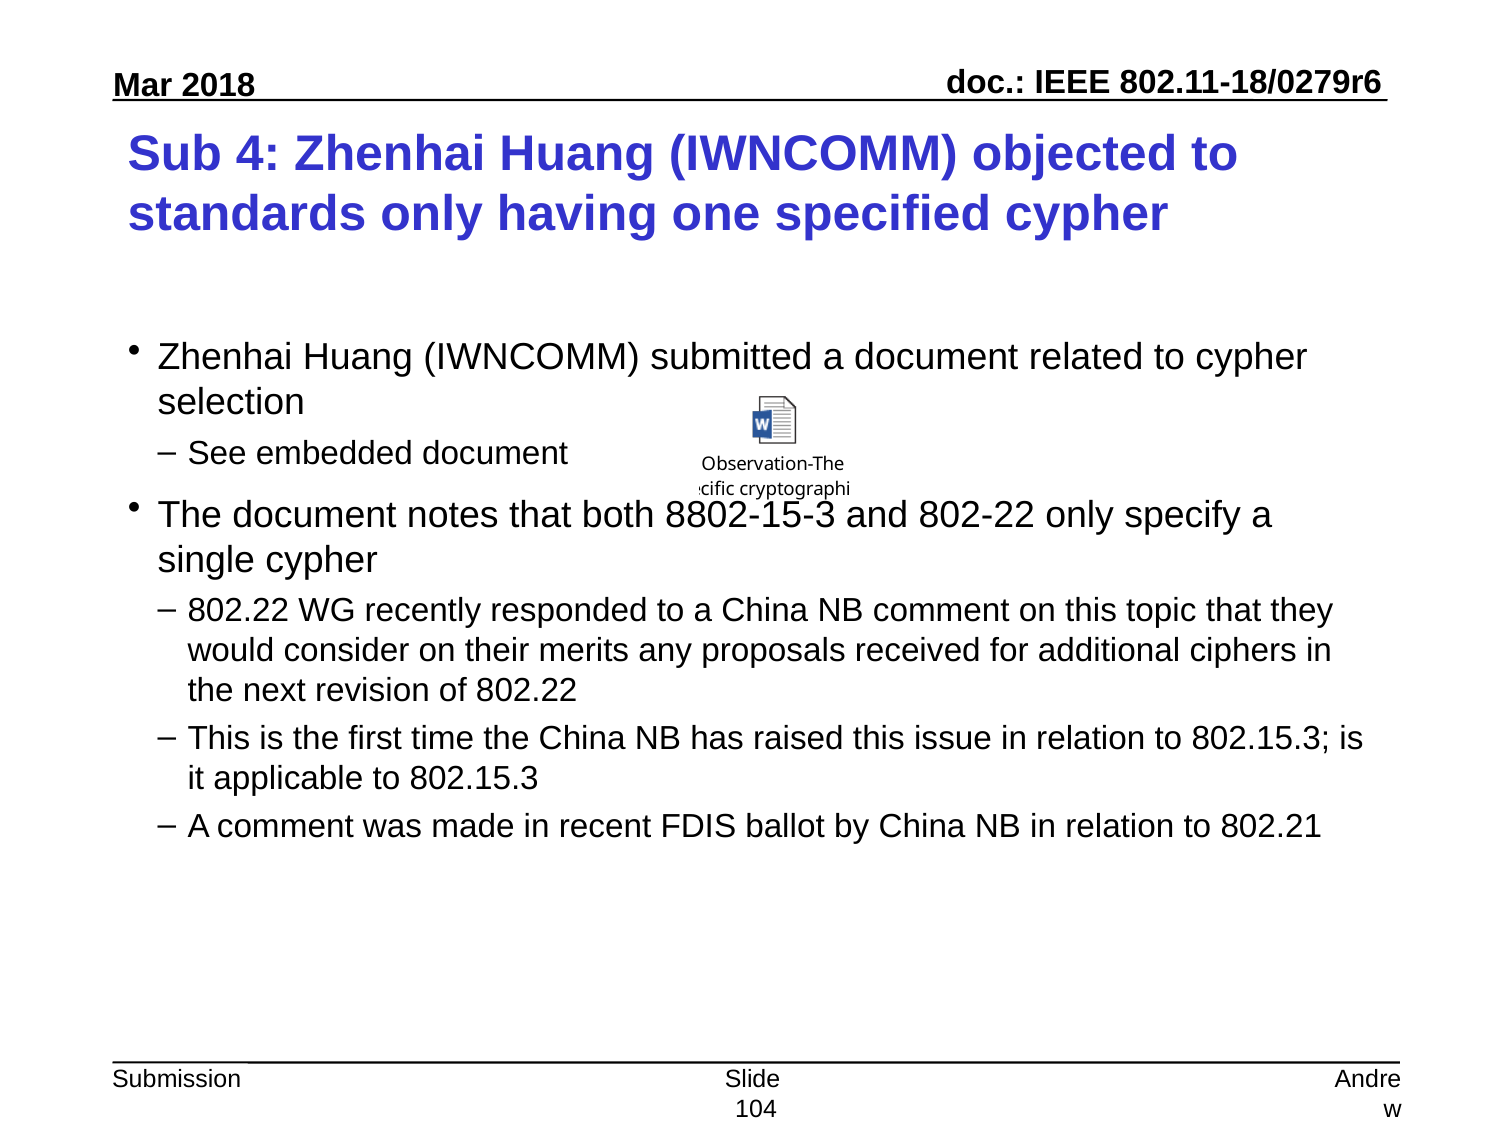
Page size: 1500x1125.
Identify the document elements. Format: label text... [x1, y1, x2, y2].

slide_number Slide 104 [709, 1061, 803, 1093]
footer Andrew Myles, Cisco [1320, 1061, 1402, 1093]
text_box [699, 394, 851, 526]
list Zhenhai Huang (IWNCOMM) submitted a document related to cypher selection See embedded document The document notes that both 8802-15-3 and 802-22 only specify a single cypher 802.22 WG recently responded to a China NB comment on this topic that they would consider on their merits any proposals received for additional ciphers in the next revision of 802.22 This is the first time the China NB has raised this issue in relation to 802.15.3; is it applicable to 802.15.3 A comment was made in recent FDIS ballot by China NB in relation to 802.21 [112, 324, 1388, 1000]
title Sub 4: Zhenhai Huang (IWNCOMM) objected to standards only having one specified cypher [112, 112, 1425, 288]
